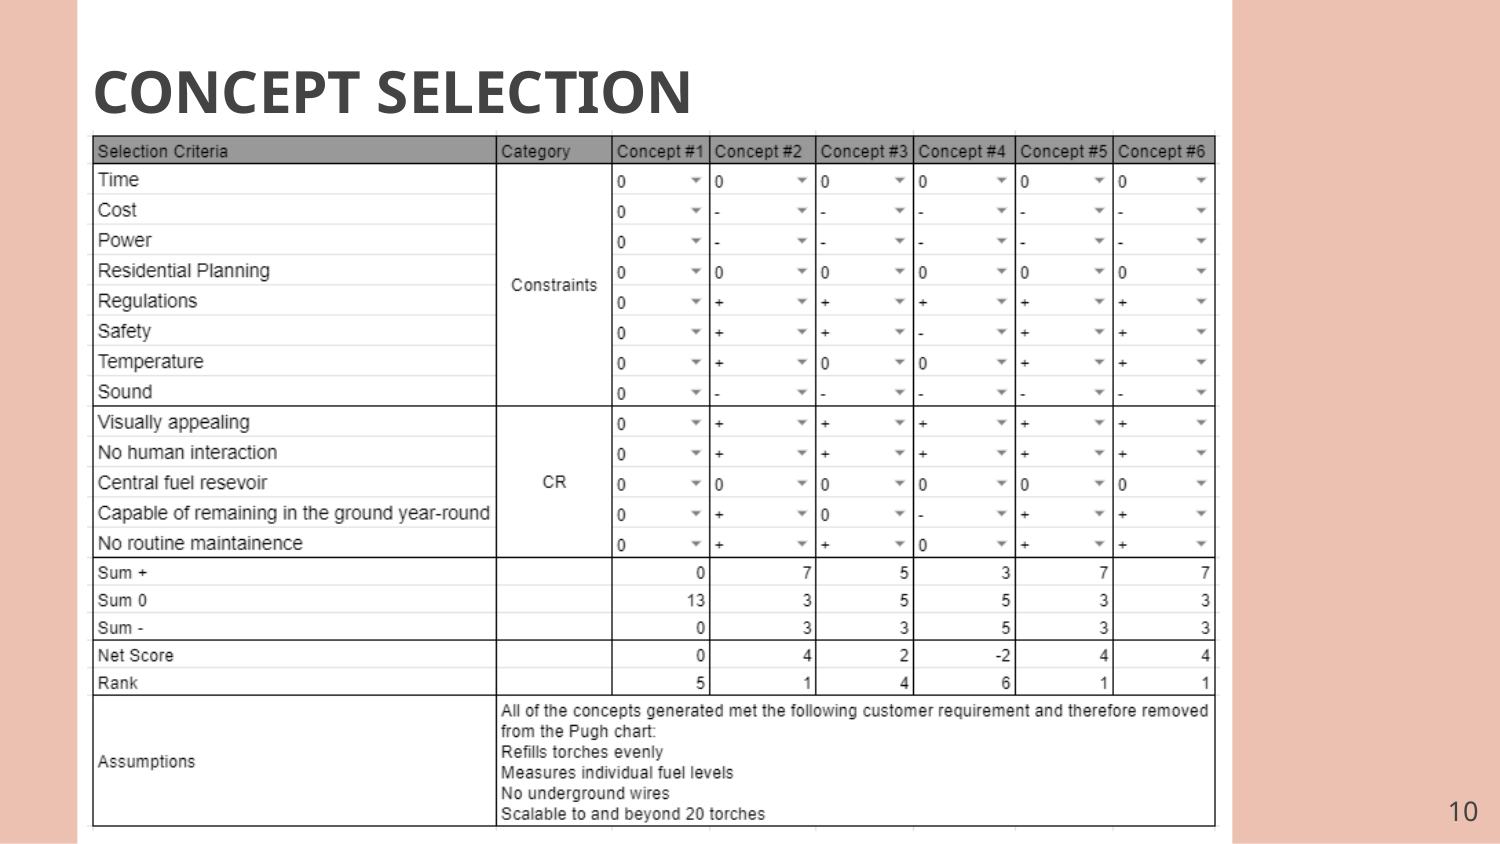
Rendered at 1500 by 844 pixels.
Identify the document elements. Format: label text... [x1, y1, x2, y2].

text_box [1232, 0, 1500, 844]
slide_number ‹#› [1403, 779, 1494, 844]
picture [87, 130, 1221, 832]
text_box [0, 0, 78, 844]
title CONCEPT SELECTION [78, 29, 748, 152]
